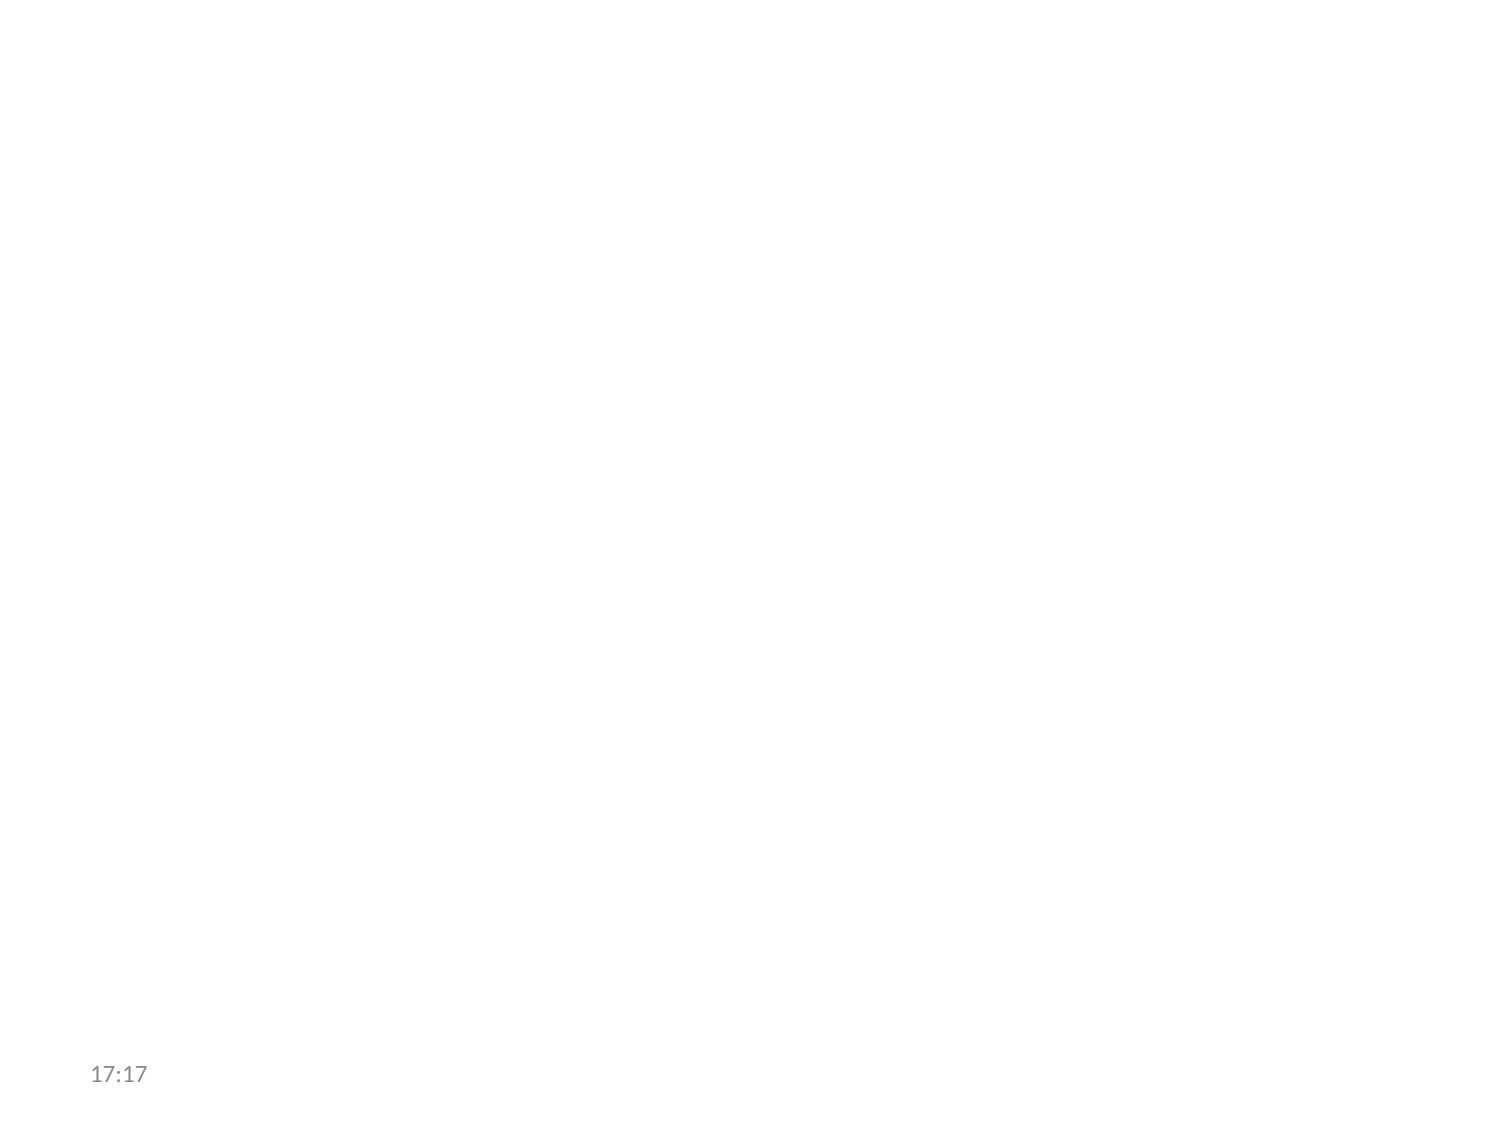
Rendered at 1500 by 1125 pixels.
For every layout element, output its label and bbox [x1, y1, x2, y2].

slide_number [75, 1042, 425, 1103]
